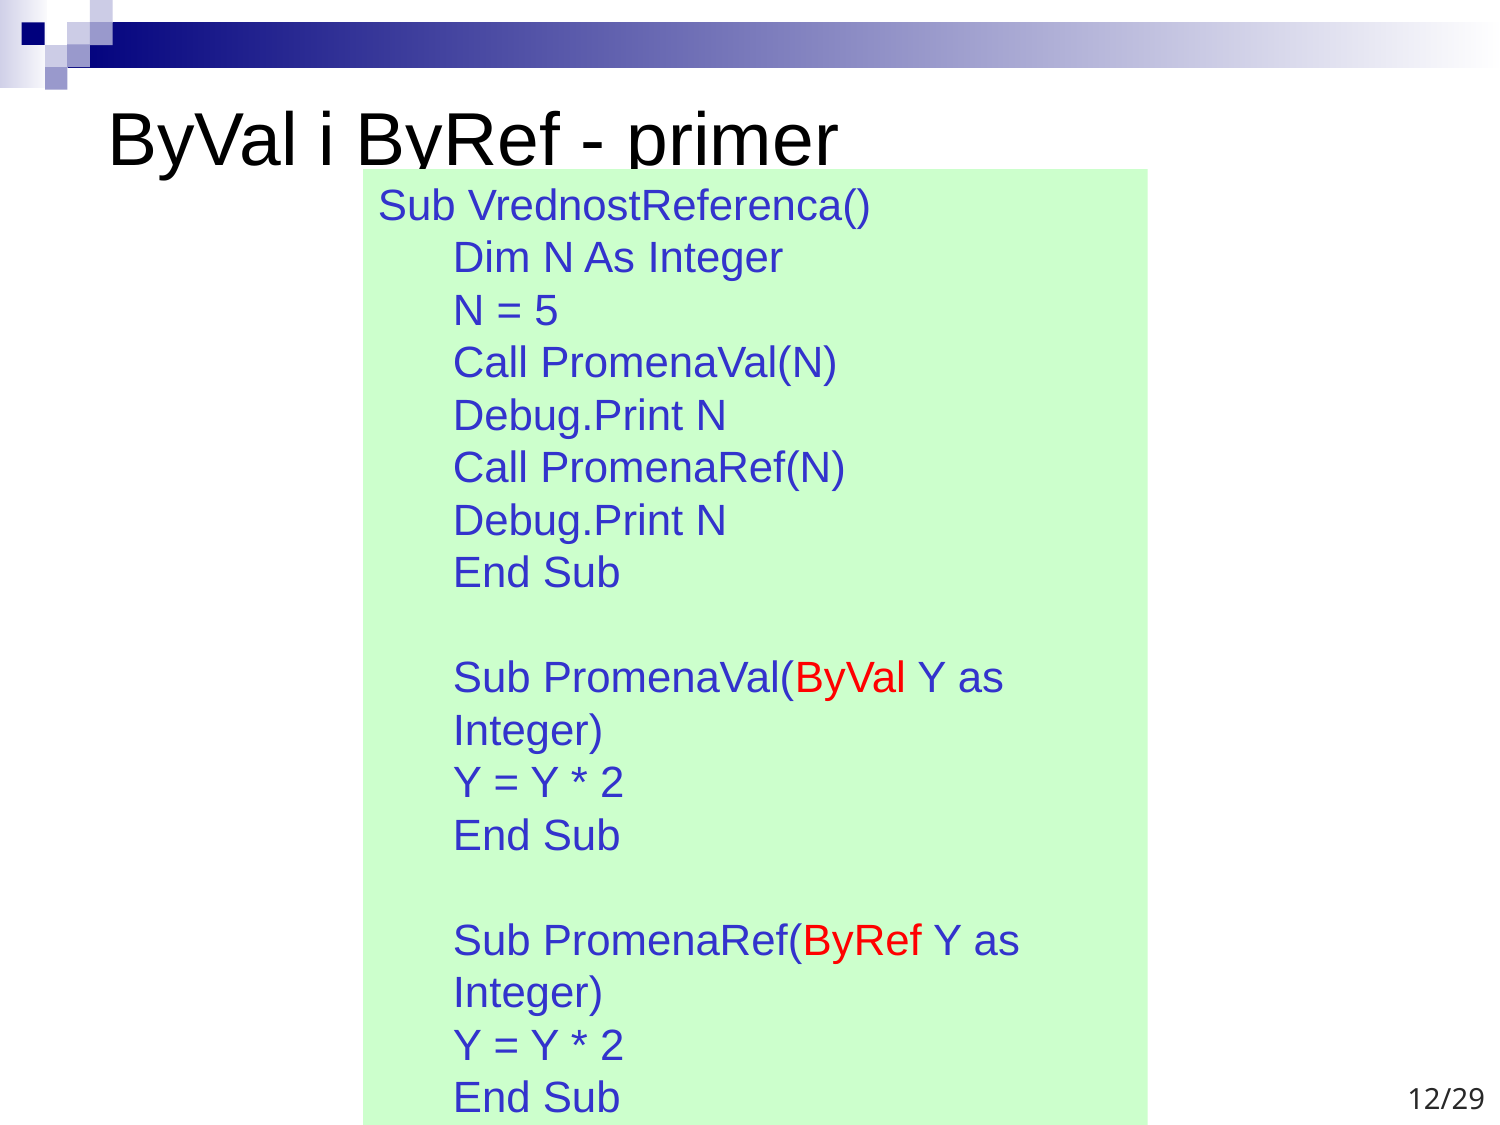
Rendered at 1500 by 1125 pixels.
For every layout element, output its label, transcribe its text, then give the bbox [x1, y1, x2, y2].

title ByVal i ByRef - primer [92, 75, 891, 197]
text_box Sub VrednostReferenca() Dim N As Integer N = 5 Call PromenaVal(N) Debug.Print N Call PromenaRef(N) Debug.Print N End Sub Sub PromenaVal(ByVal Y as Integer) Y = Y * 2 End Sub Sub PromenaRef(ByRef Y as Integer) Y = Y * 2 End Sub [363, 169, 1148, 1125]
text_box 12/29 [1374, 1072, 1500, 1123]
